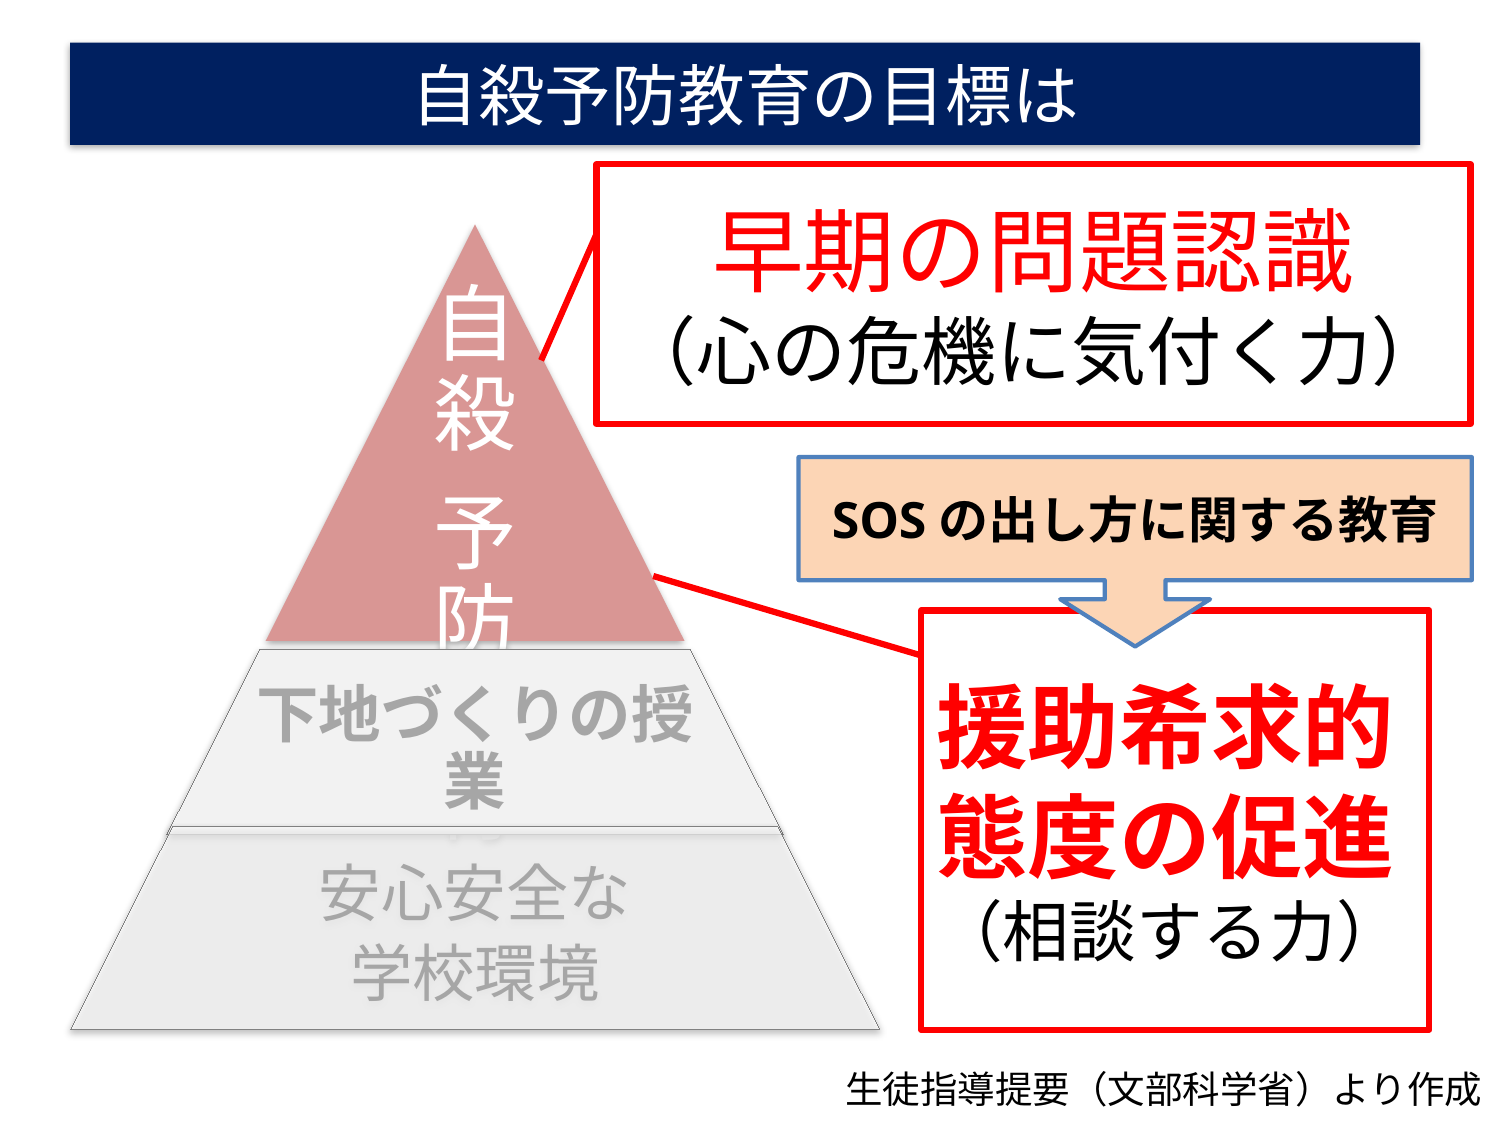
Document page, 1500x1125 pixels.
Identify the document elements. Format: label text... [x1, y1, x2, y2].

text_box 生徒指導提要（文部科学省）より作成 [830, 1058, 1500, 1119]
text_box 早期の問題認識 （心の危機に気付く力） [594, 162, 1473, 426]
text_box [69, 224, 881, 1030]
list 自殺予防教育の目標は [69, 42, 1421, 146]
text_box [798, 456, 1473, 1030]
